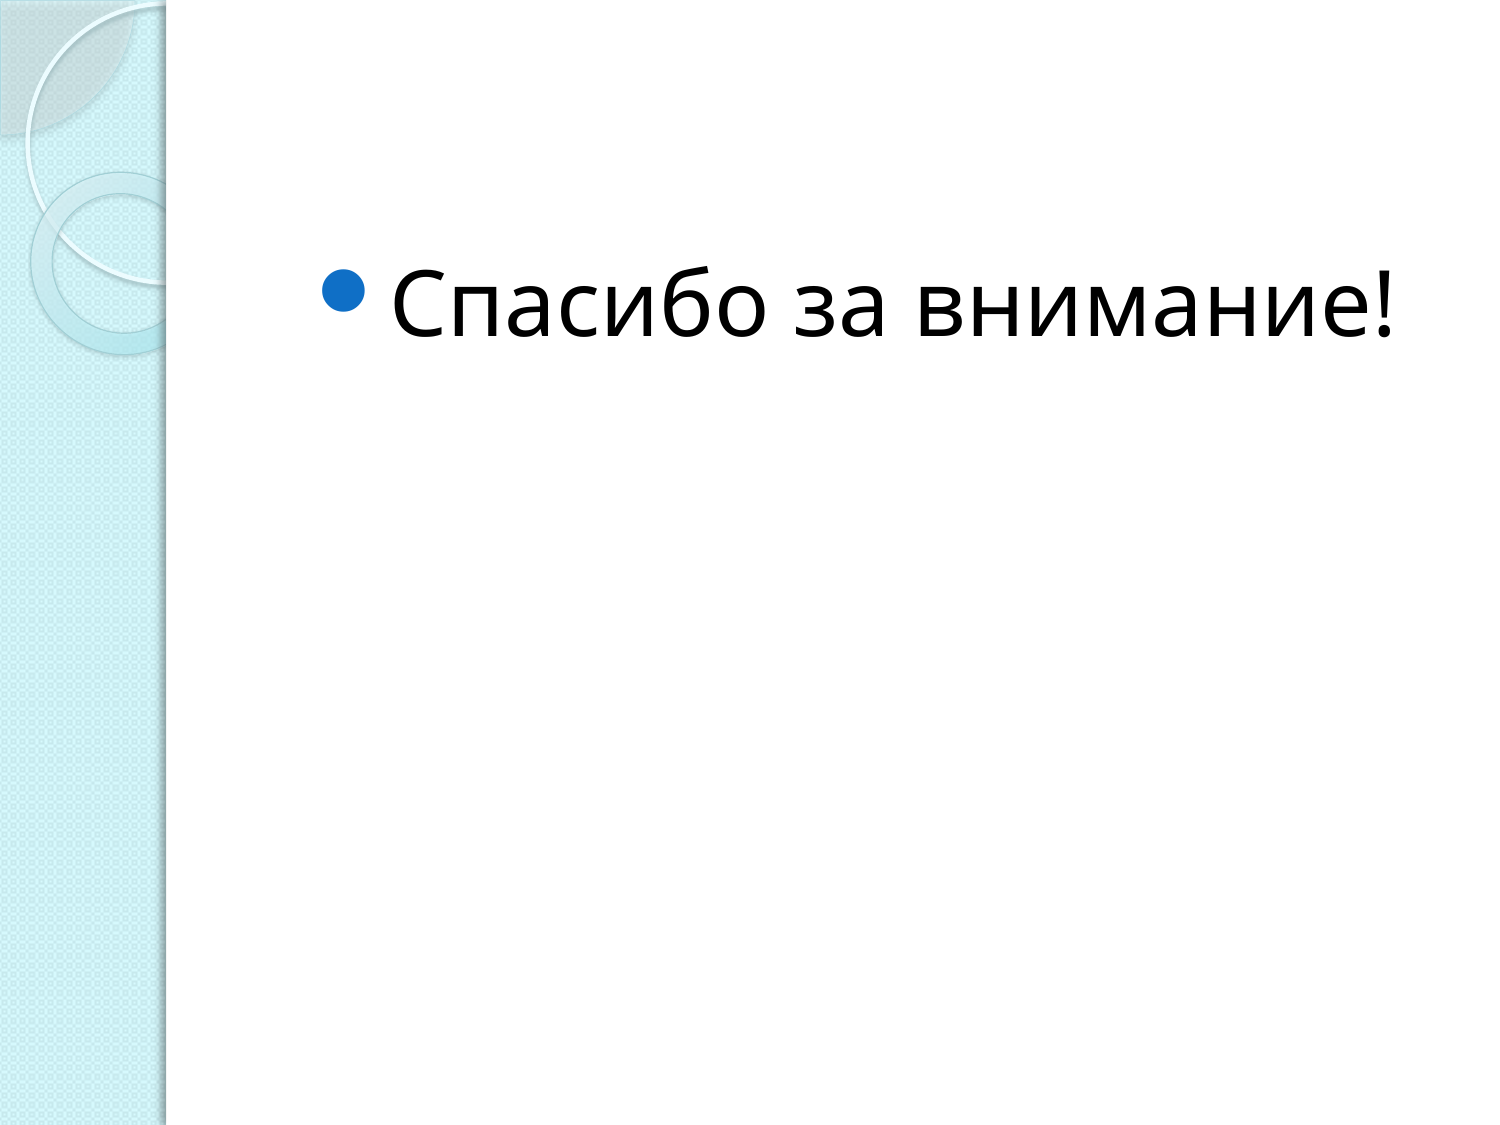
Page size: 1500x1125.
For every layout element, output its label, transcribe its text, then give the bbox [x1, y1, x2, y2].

list Спасибо за внимание! [235, 237, 1466, 1025]
